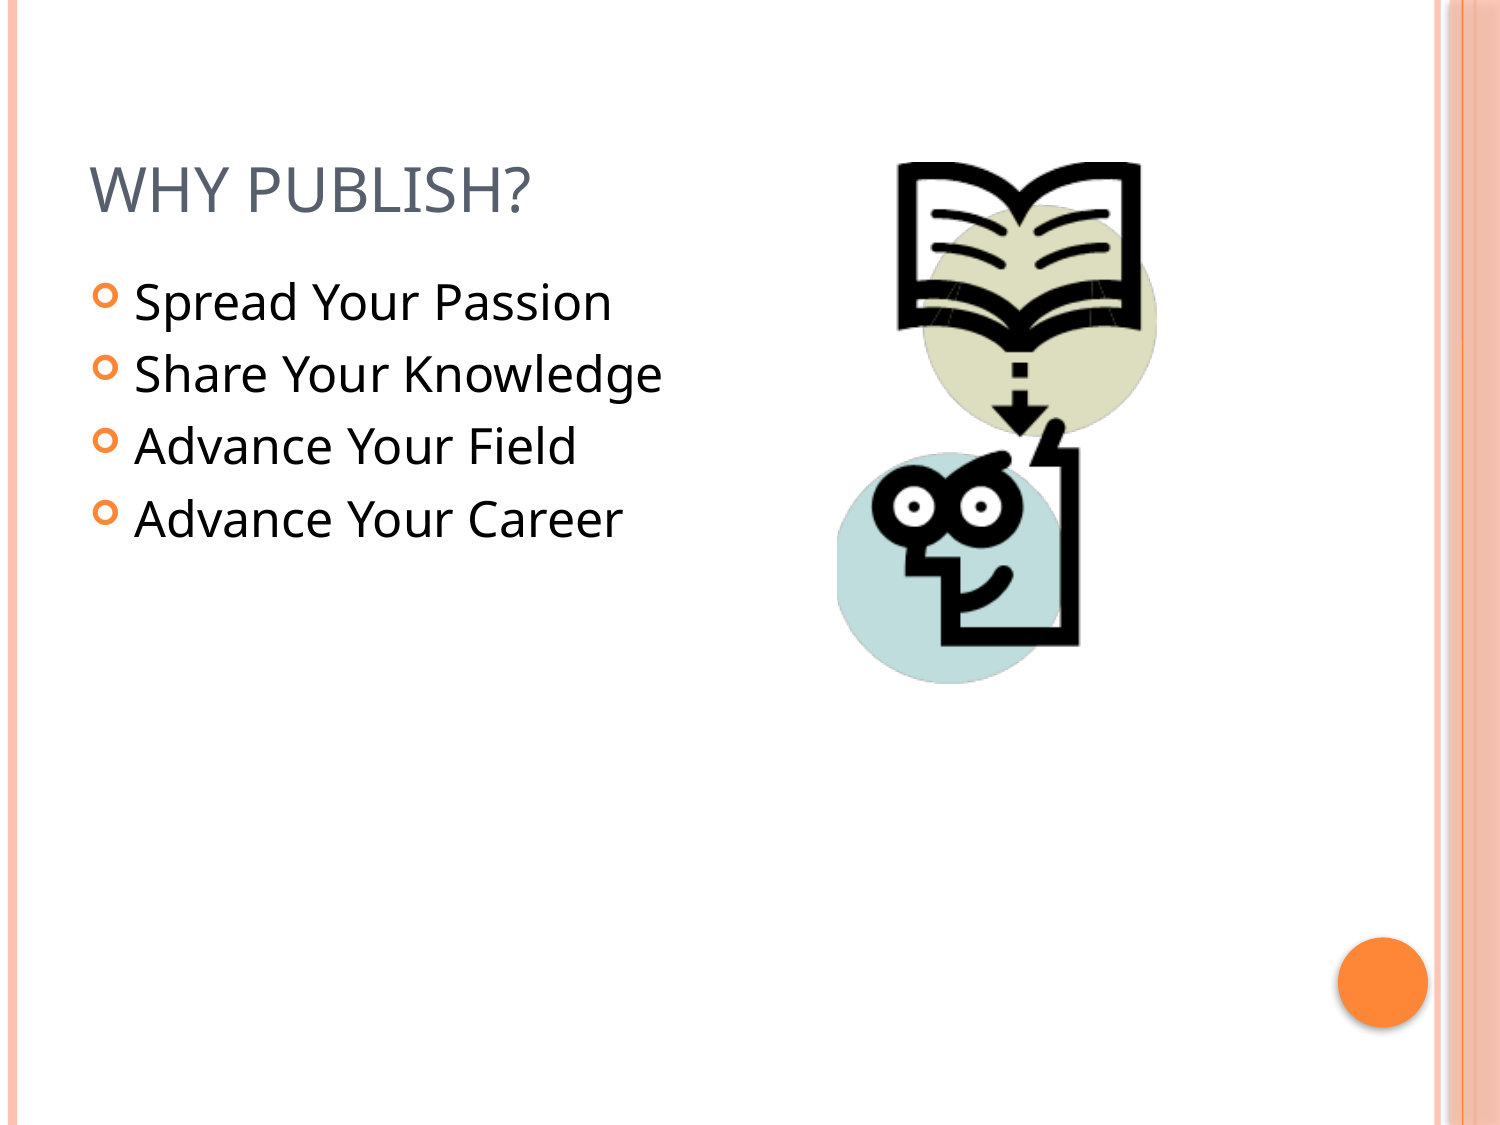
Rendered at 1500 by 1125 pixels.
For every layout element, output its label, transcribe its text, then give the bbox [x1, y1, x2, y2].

list Spread Your Passion Share Your Knowledge Advance Your Field Advance Your Career [75, 262, 1300, 1062]
title Why publish? [75, 45, 1300, 233]
picture [836, 161, 1157, 685]
